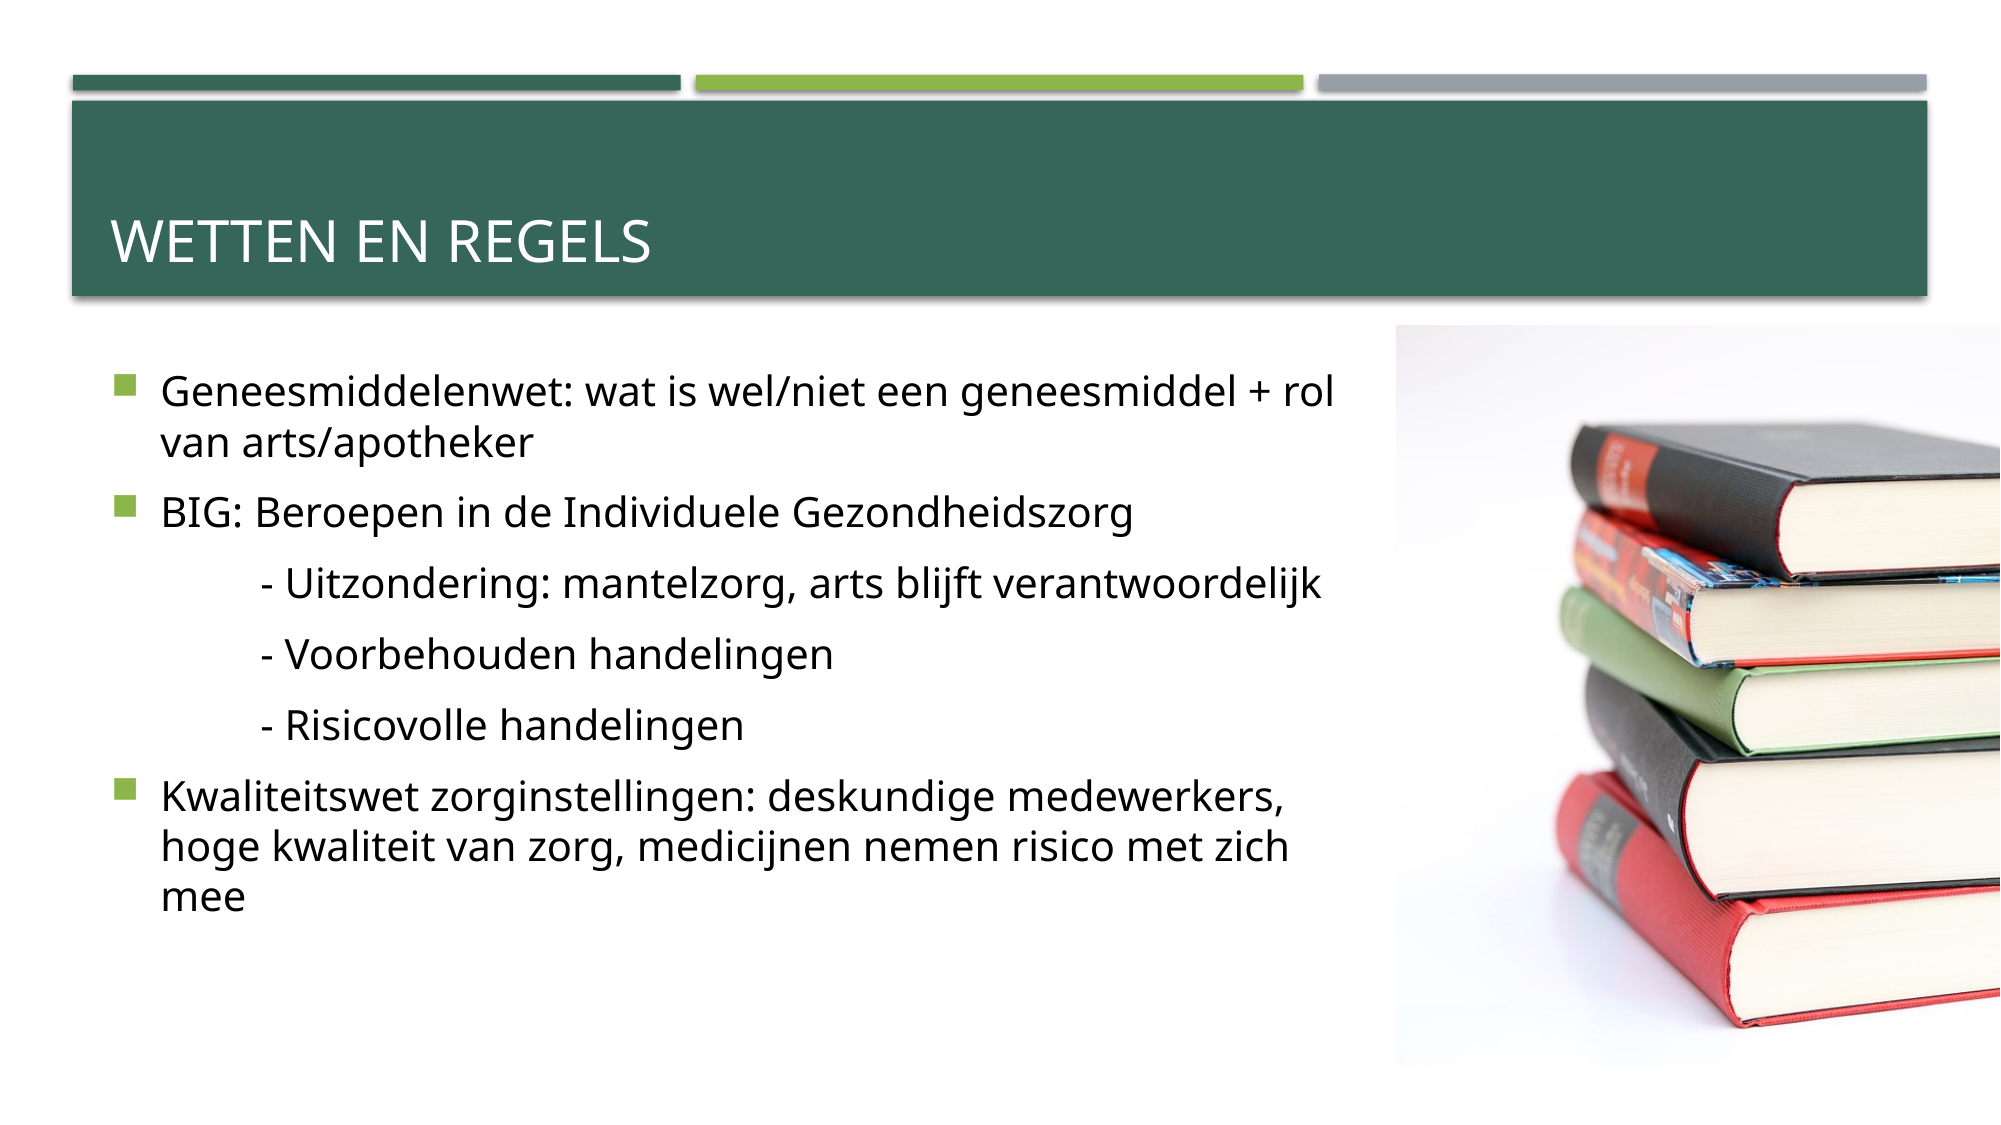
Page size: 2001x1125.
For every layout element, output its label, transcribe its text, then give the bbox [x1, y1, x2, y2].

picture [1395, 324, 2000, 1065]
list Geneesmiddelenwet: wat is wel/niet een geneesmiddel + rol van arts/apotheker BIG: Beroepen in de Individuele Gezondheidszorg - Uitzondering: mantelzorg, arts blijft verantwoordelijk - Voorbehouden handelingen - Risicovolle handelingen Kwaliteitswet zorginstellingen: deskundige medewerkers, hoge kwaliteit van zorg, medicijnen nemen risico met zich mee [95, 357, 1384, 962]
title Wetten en regels [95, 115, 1905, 282]
